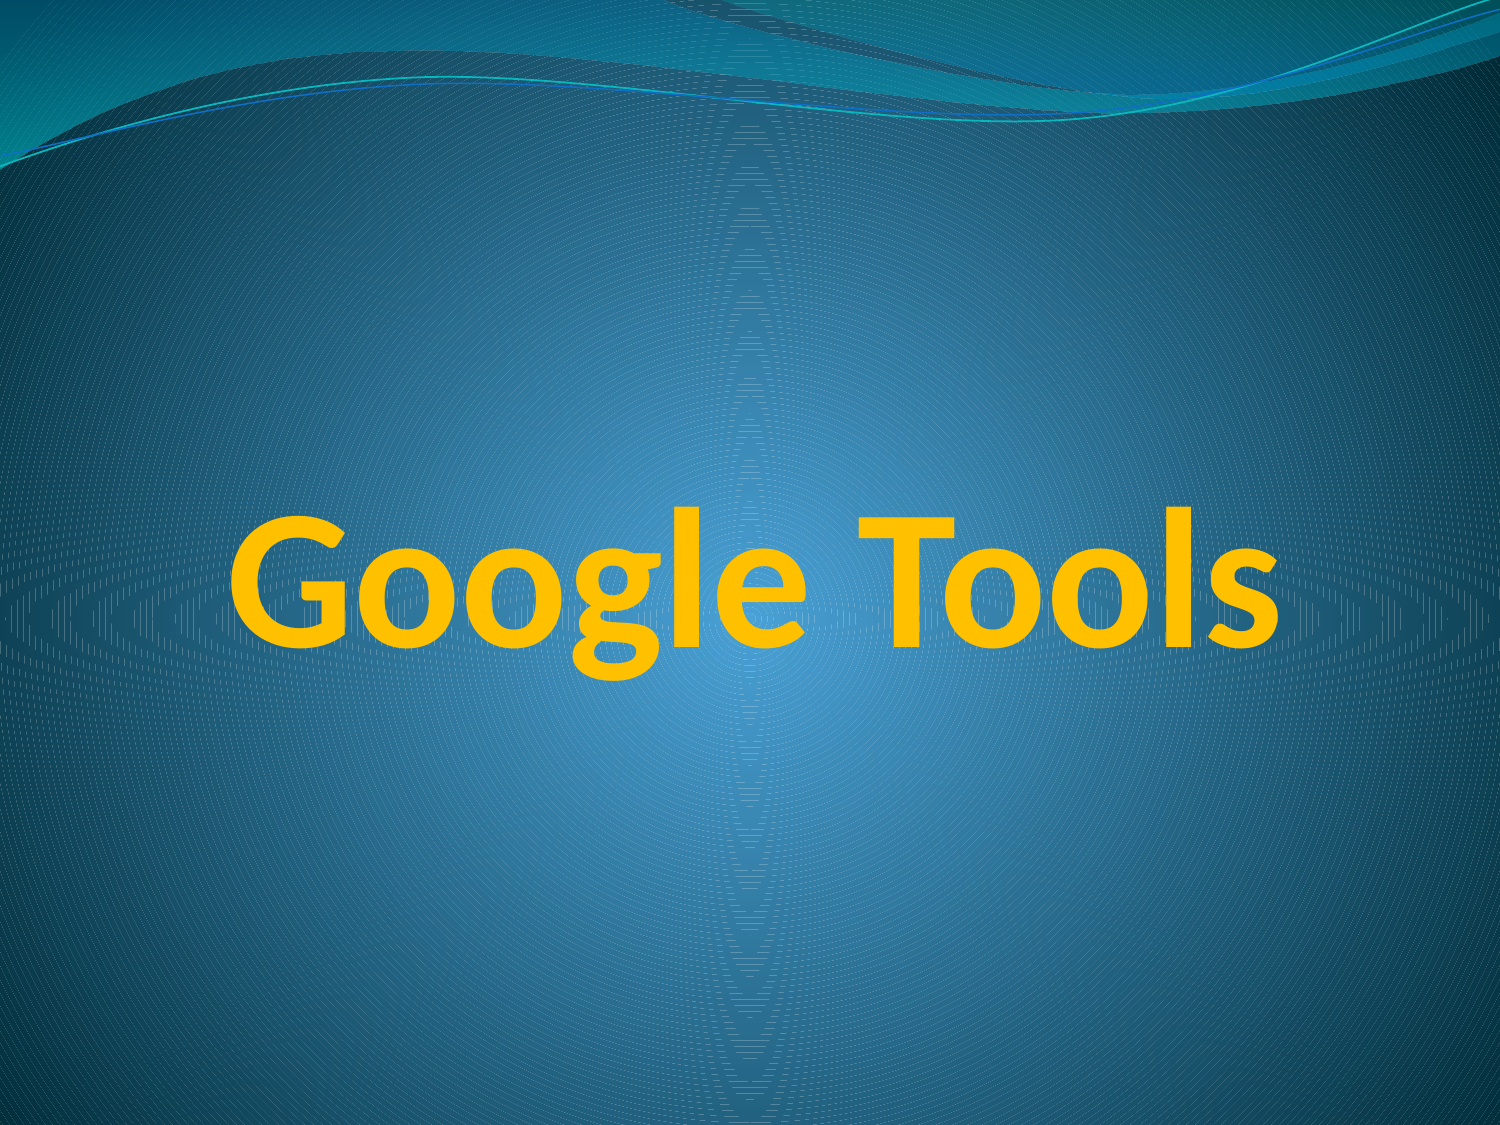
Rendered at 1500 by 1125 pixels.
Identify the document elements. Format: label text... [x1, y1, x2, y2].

title Google Tools [112, 387, 1401, 688]
